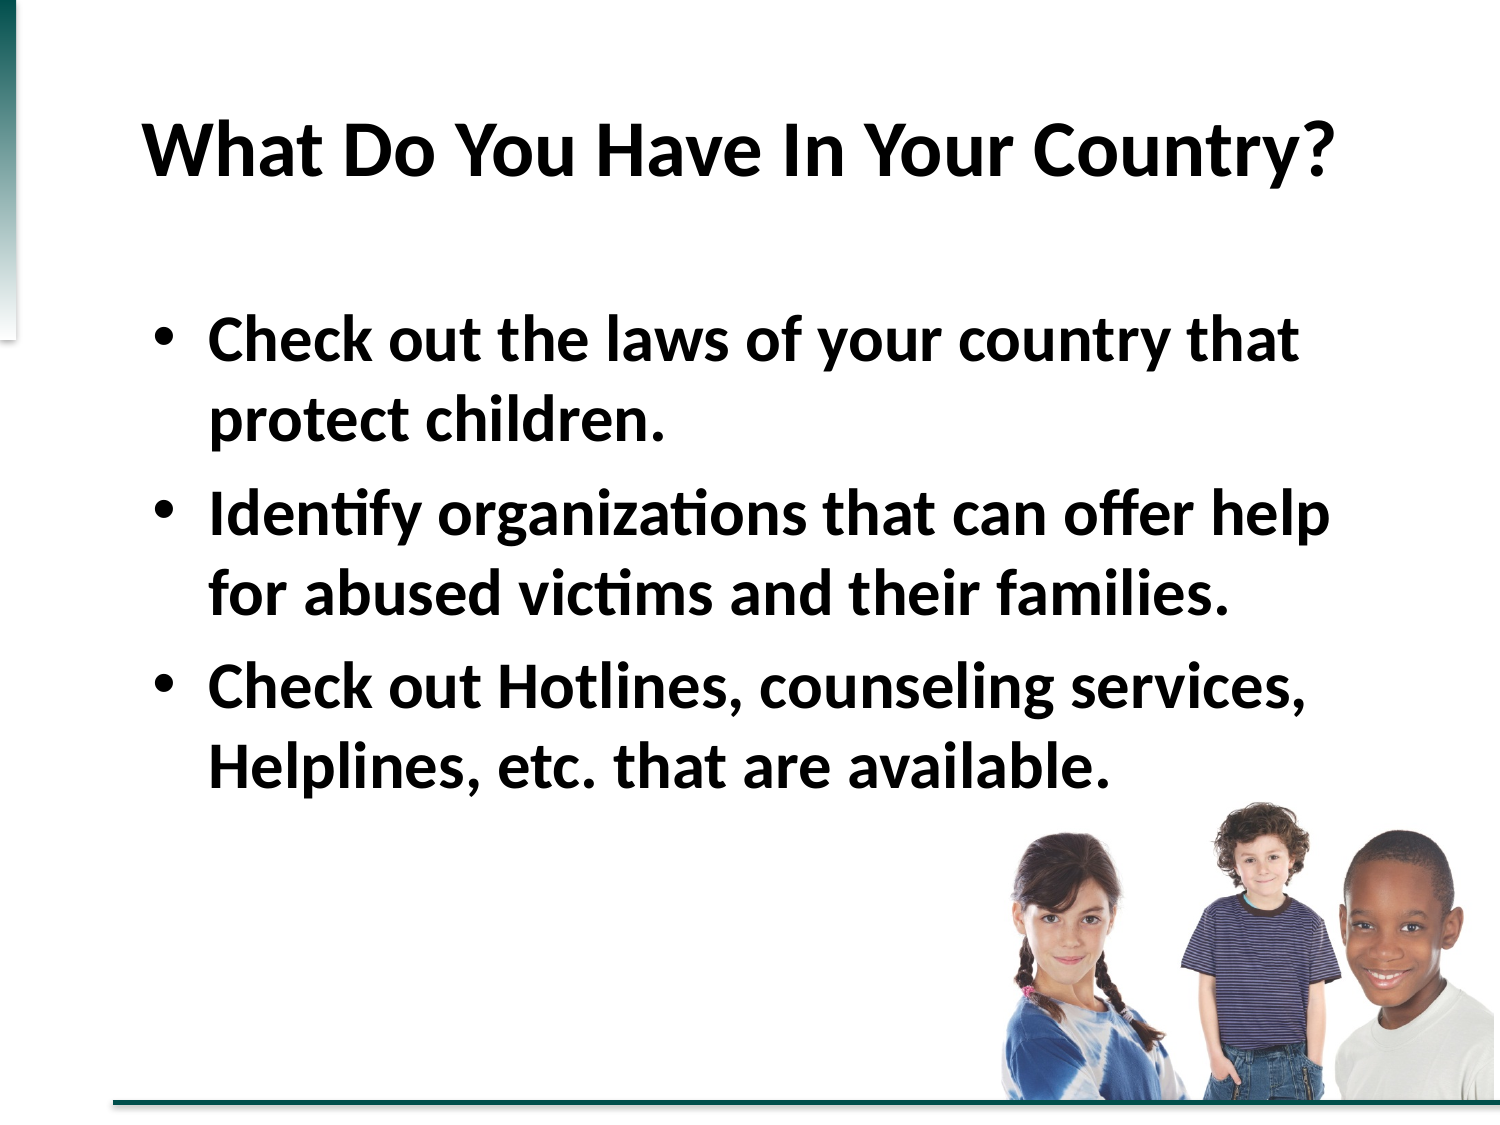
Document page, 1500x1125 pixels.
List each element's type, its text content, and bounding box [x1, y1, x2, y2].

title What Do You Have In Your Country? [75, 50, 1425, 238]
list Check out the laws of your country that protect children. Identify organizations that can offer help for abused victims and their families. Check out Hotlines, counseling services, Helplines, etc. that are available. [137, 287, 1413, 1010]
picture [1000, 789, 1494, 1102]
text_box [0, 0, 17, 341]
